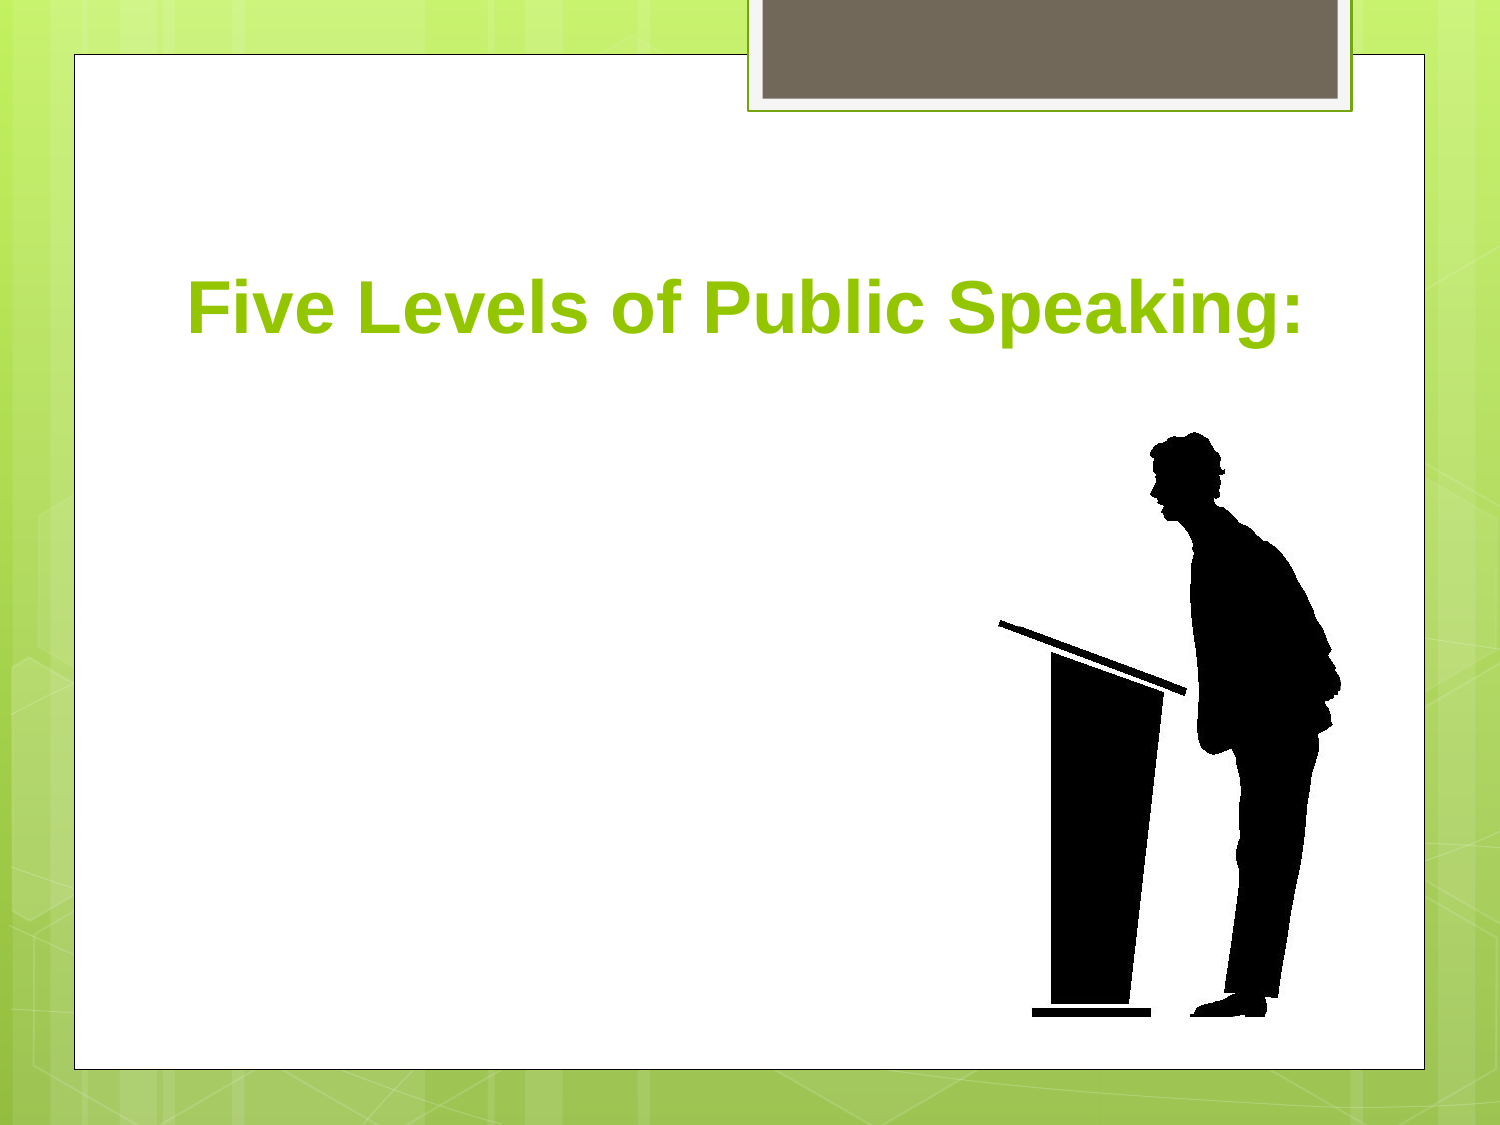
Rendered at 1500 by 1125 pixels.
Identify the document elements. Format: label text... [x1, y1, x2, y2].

title Five Levels of Public Speaking: [171, 168, 1324, 357]
picture [997, 432, 1341, 1017]
